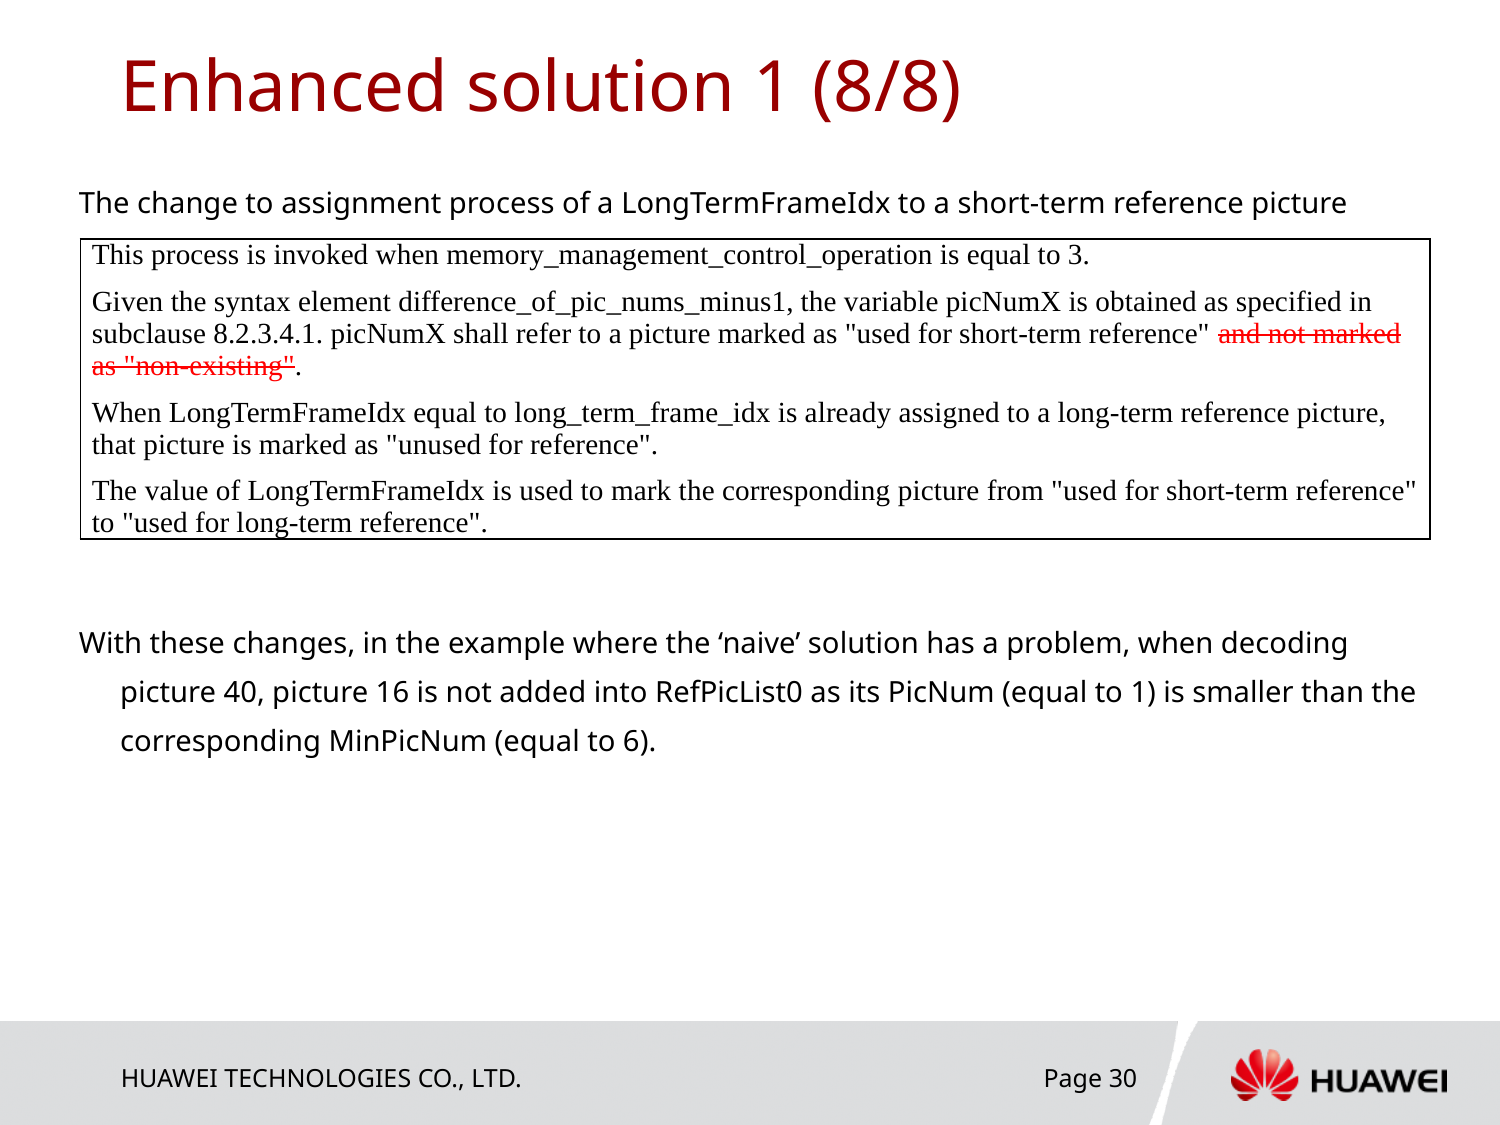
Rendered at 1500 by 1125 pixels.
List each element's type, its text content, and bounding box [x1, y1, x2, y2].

title Enhanced solution 1 (8/8) [106, 11, 1378, 155]
list The change to assignment process of a LongTermFrameIdx to a short-term reference picture With these changes, in the example where the ‘naive’ solution has a problem, when decoding picture 40, picture 16 is not added into RefPicList0 as its PicNum (equal to 1) is smaller than the corresponding MinPicNum (equal to 6). [0, 163, 1442, 1020]
slide_number Page 30 [1043, 1064, 1388, 1125]
picture [0, 1021, 1500, 1125]
table_header This process is invoked when memory_management_control_operation is equal to 3. Given the syntax element difference_of_pic_nums_minus1, the variable picNumX is obtained as specified in subclause 8.2.3.4.1. picNumX shall refer to a picture marked as "used for short-term reference" and not marked as "non-existing". When LongTermFrameIdx equal to long_term_frame_idx is already assigned to a long-term reference picture, that picture is marked as "unused for reference". The value of LongTermFrameIdx is used to mark the corresponding picture from "used for short-term reference" to "used for long-term reference". [81, 240, 1429, 538]
